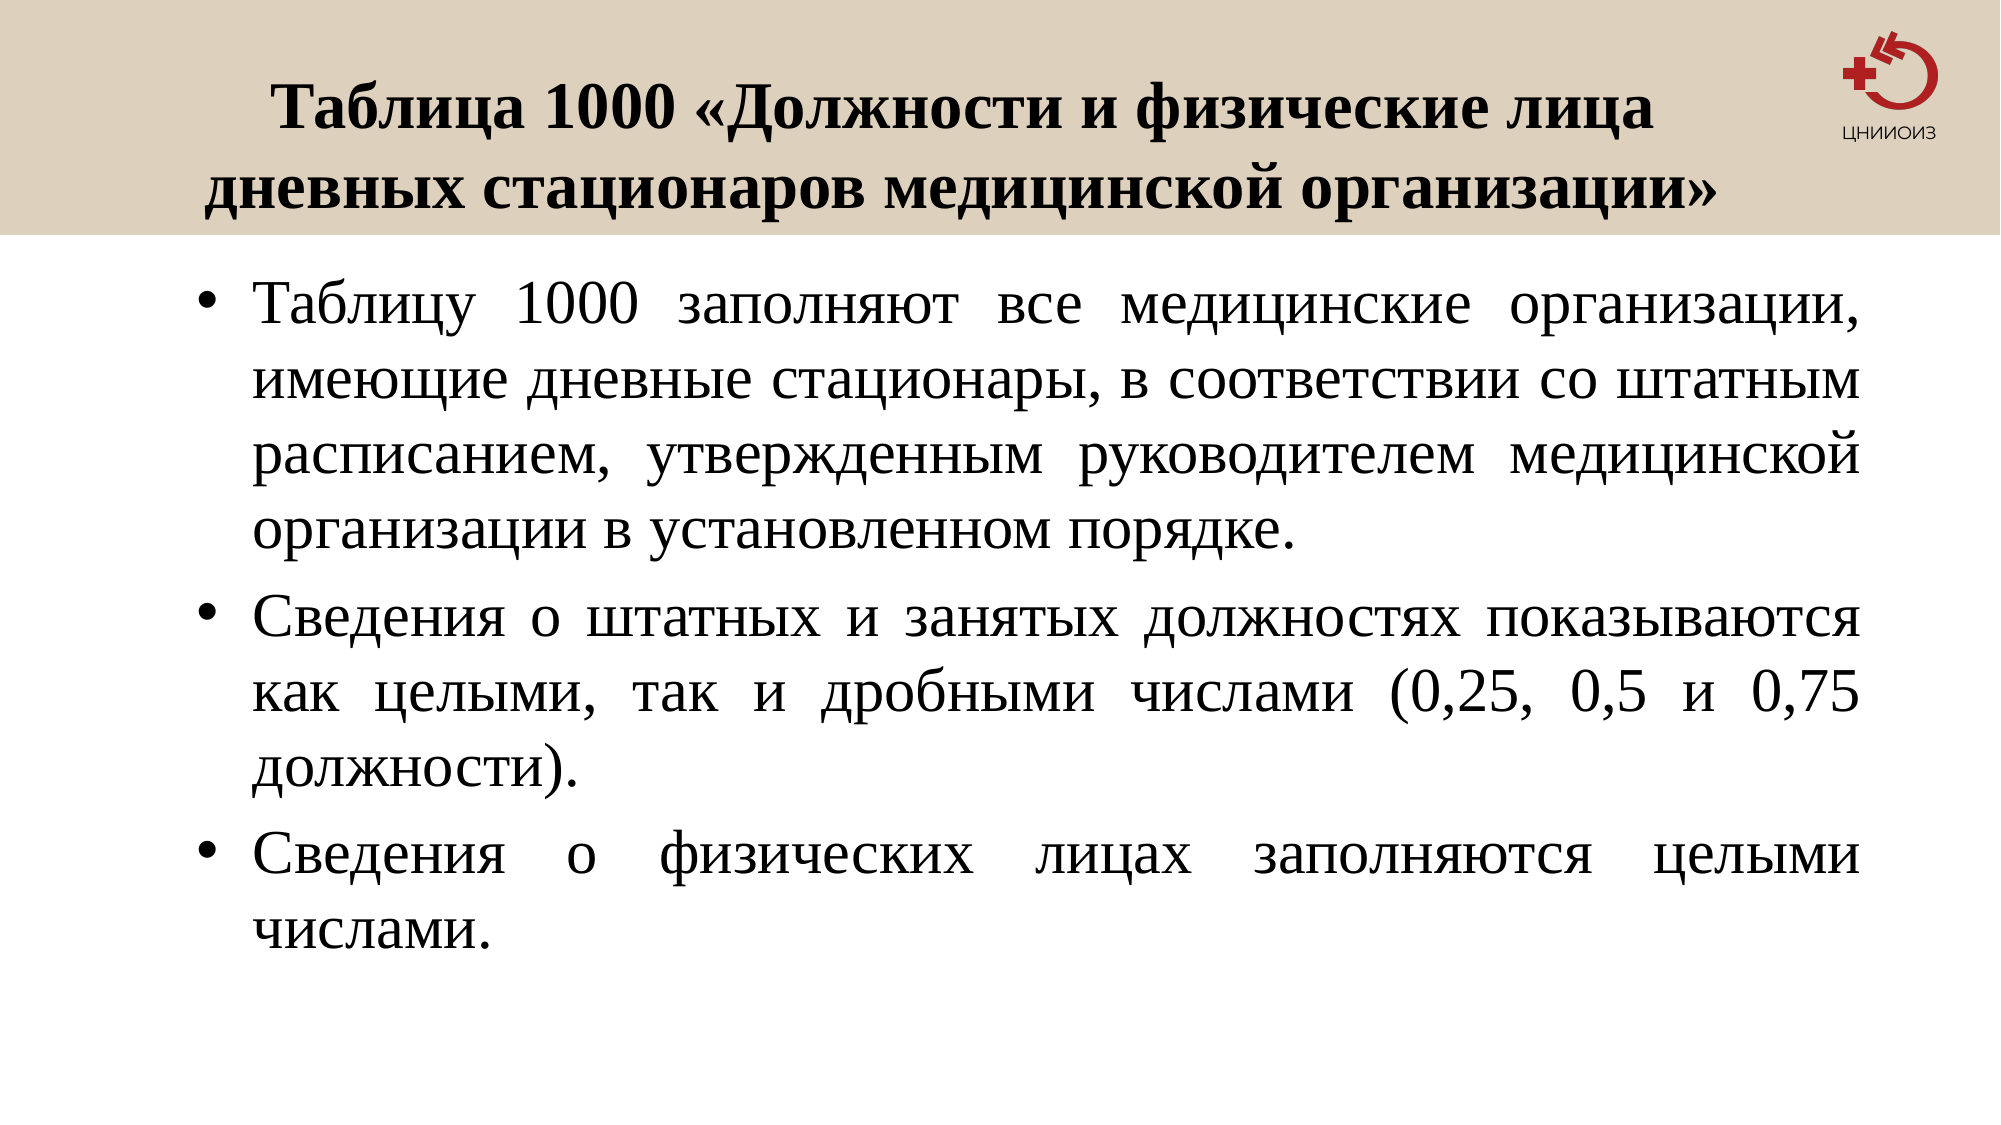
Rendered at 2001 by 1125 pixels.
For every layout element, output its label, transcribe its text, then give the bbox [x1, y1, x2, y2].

text_box [0, 0, 2000, 236]
text_box Таблица 1000 «Должности и физические лица дневных стационаров медицинской организации» [186, 47, 1741, 236]
picture [1843, 31, 1938, 142]
text_box Таблицу 1000 заполняют все медицинские организации, имеющие дневные стационары, в соответствии со штатным расписанием, утвержденным руководителем медицинской организации в установленном порядке. Сведения о штатных и занятых должностях показываются как целыми, так и дробными числами (0,25, 0,5 и 0,75 должности). Сведения о физических лицах заполняются целыми числами. [181, 253, 1878, 1035]
